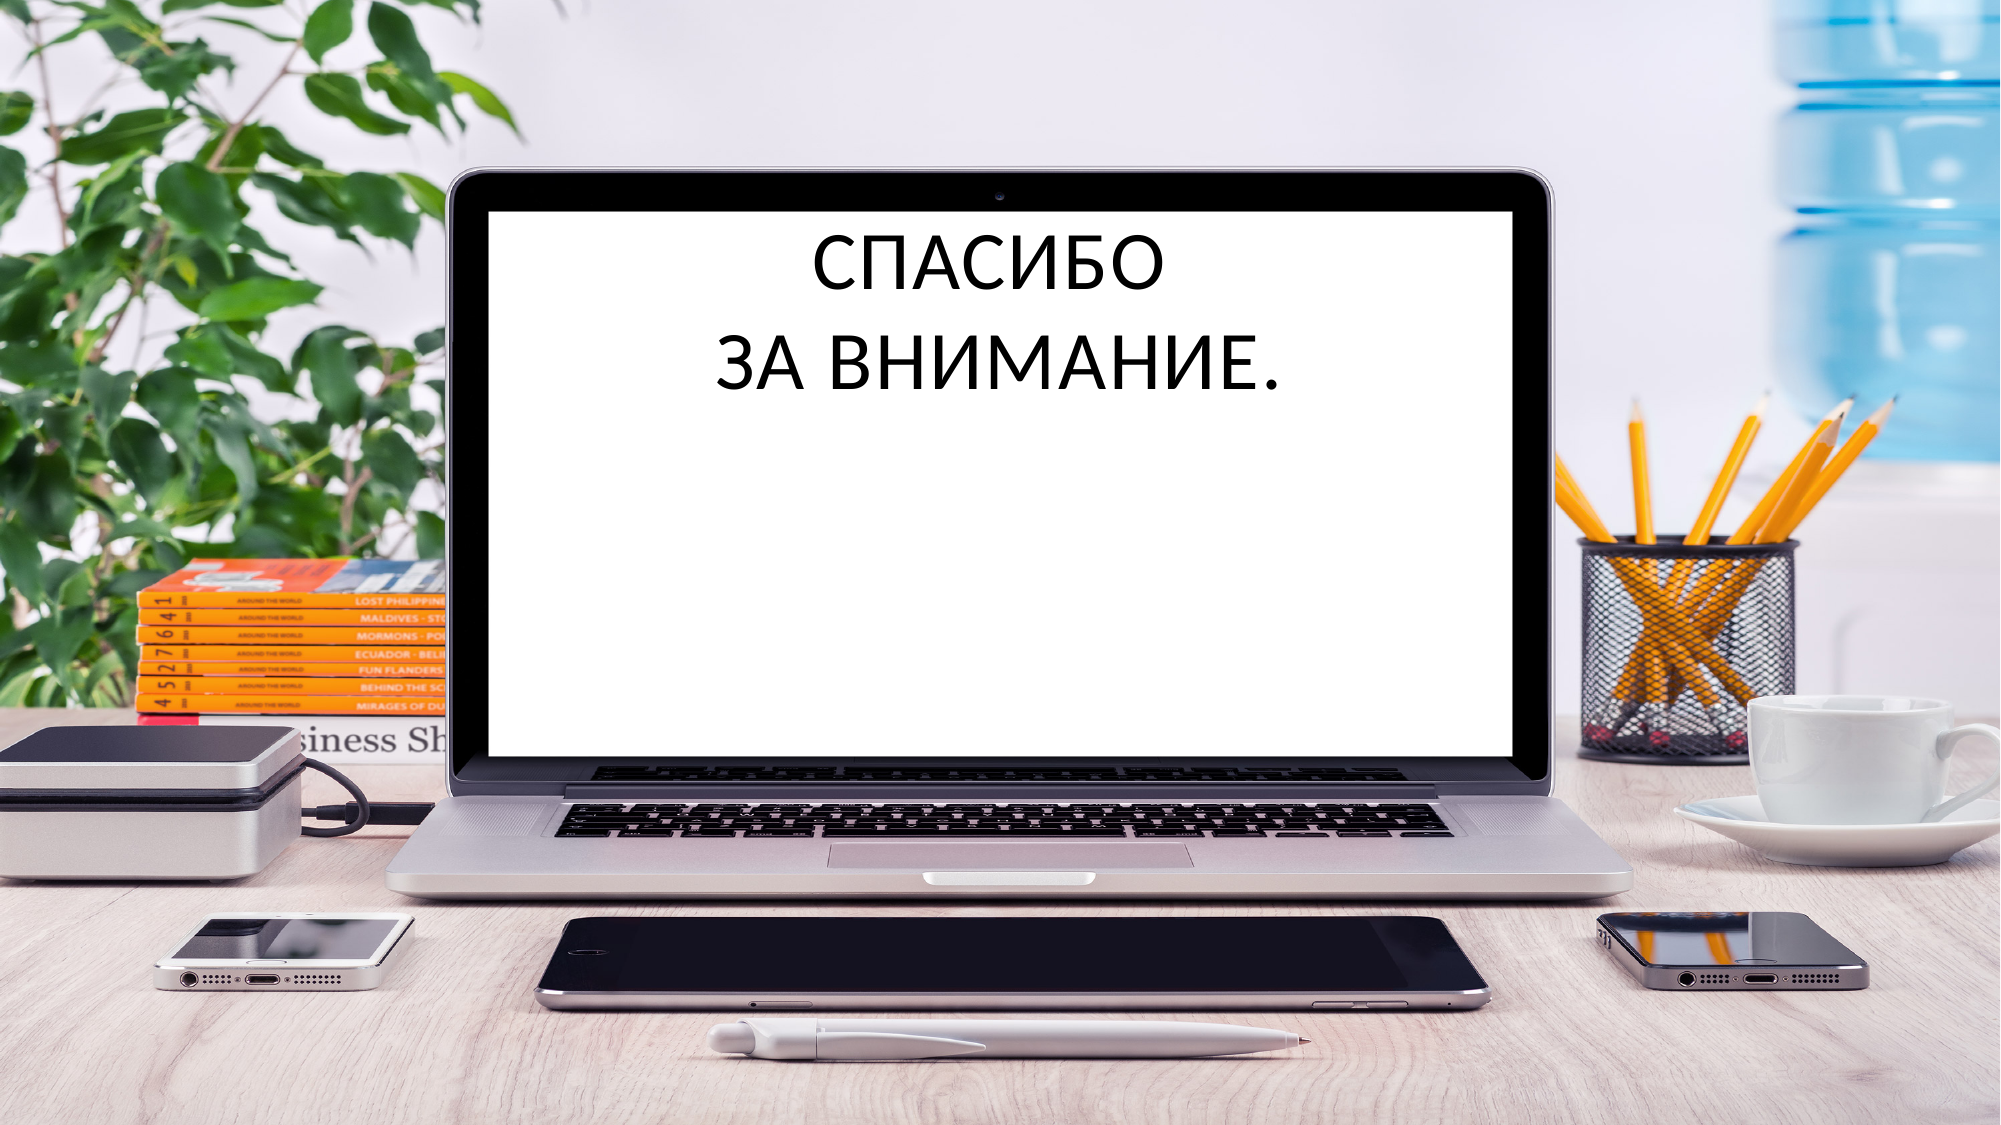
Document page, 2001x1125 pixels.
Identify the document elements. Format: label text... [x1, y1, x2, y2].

text_box СПАСИБО ЗА ВНИМАНИЕ. [598, 198, 1401, 414]
picture [0, 0, 2001, 1125]
